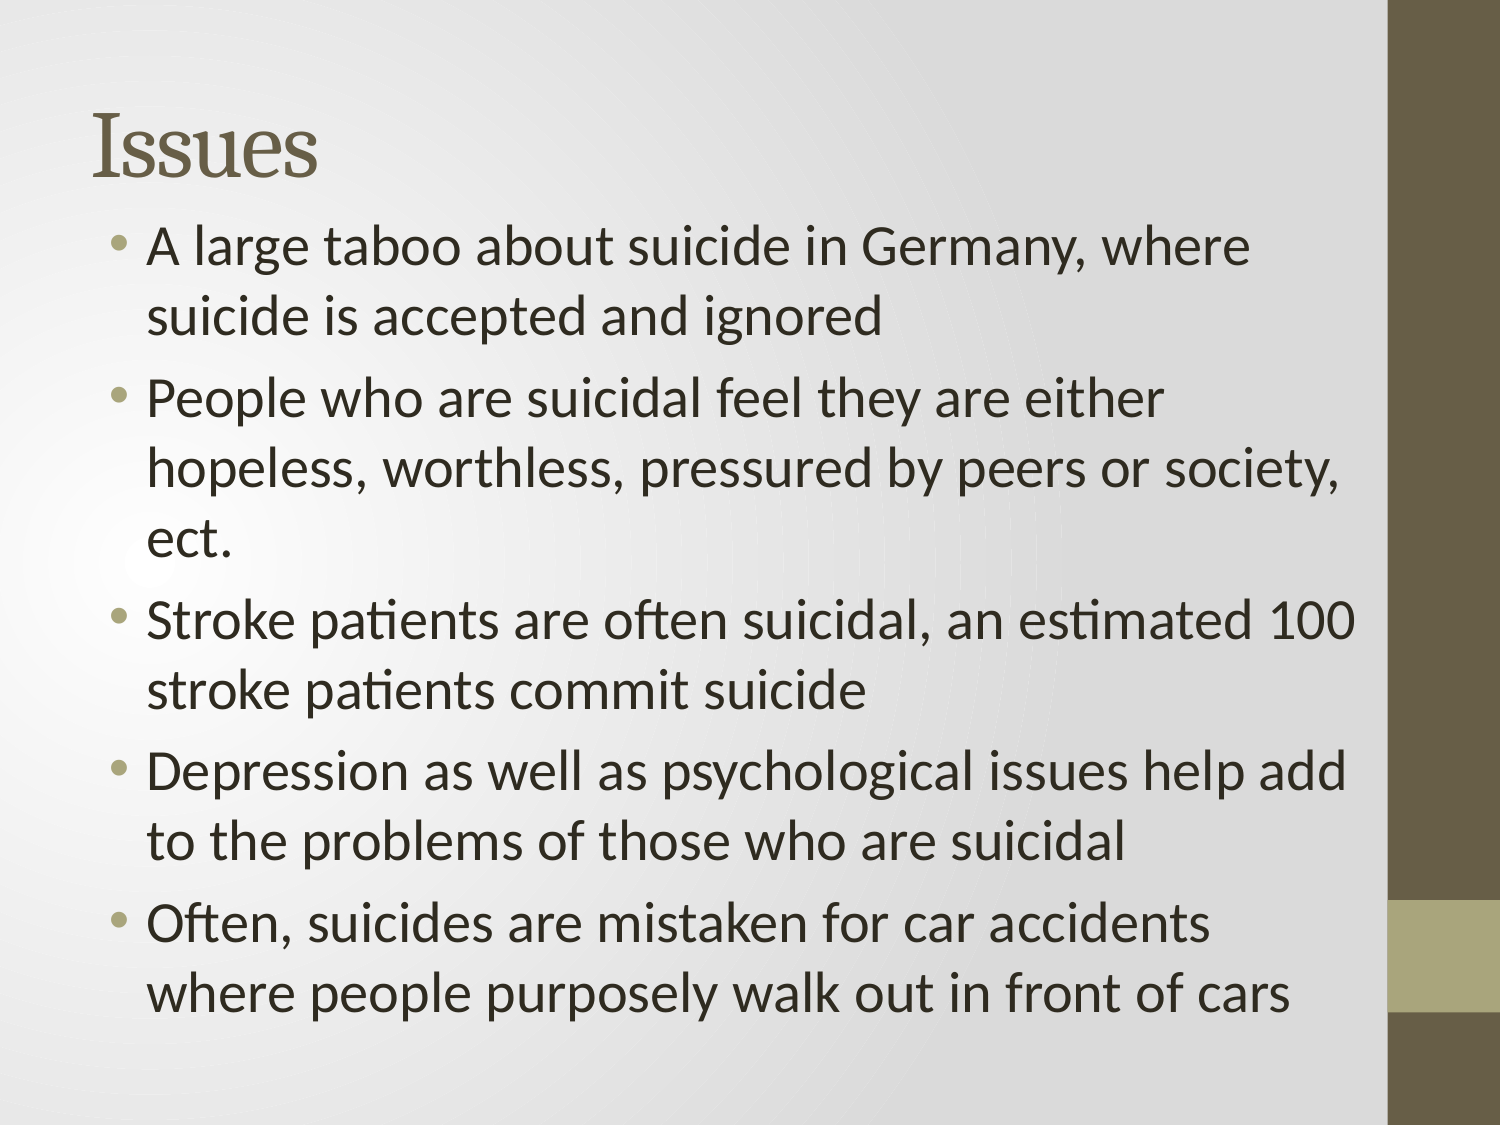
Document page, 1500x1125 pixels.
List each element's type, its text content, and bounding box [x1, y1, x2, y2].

list A large taboo about suicide in Germany, where suicide is accepted and ignored People who are suicidal feel they are either hopeless, worthless, pressured by peers or society, ect. Stroke patients are often suicidal, an estimated 100 stroke patients commit suicide Depression as well as psychological issues help add to the problems of those who are suicidal Often, suicides are mistaken for car accidents where people purposely walk out in front of cars [75, 200, 1375, 1050]
title Issues [75, 45, 1325, 200]
